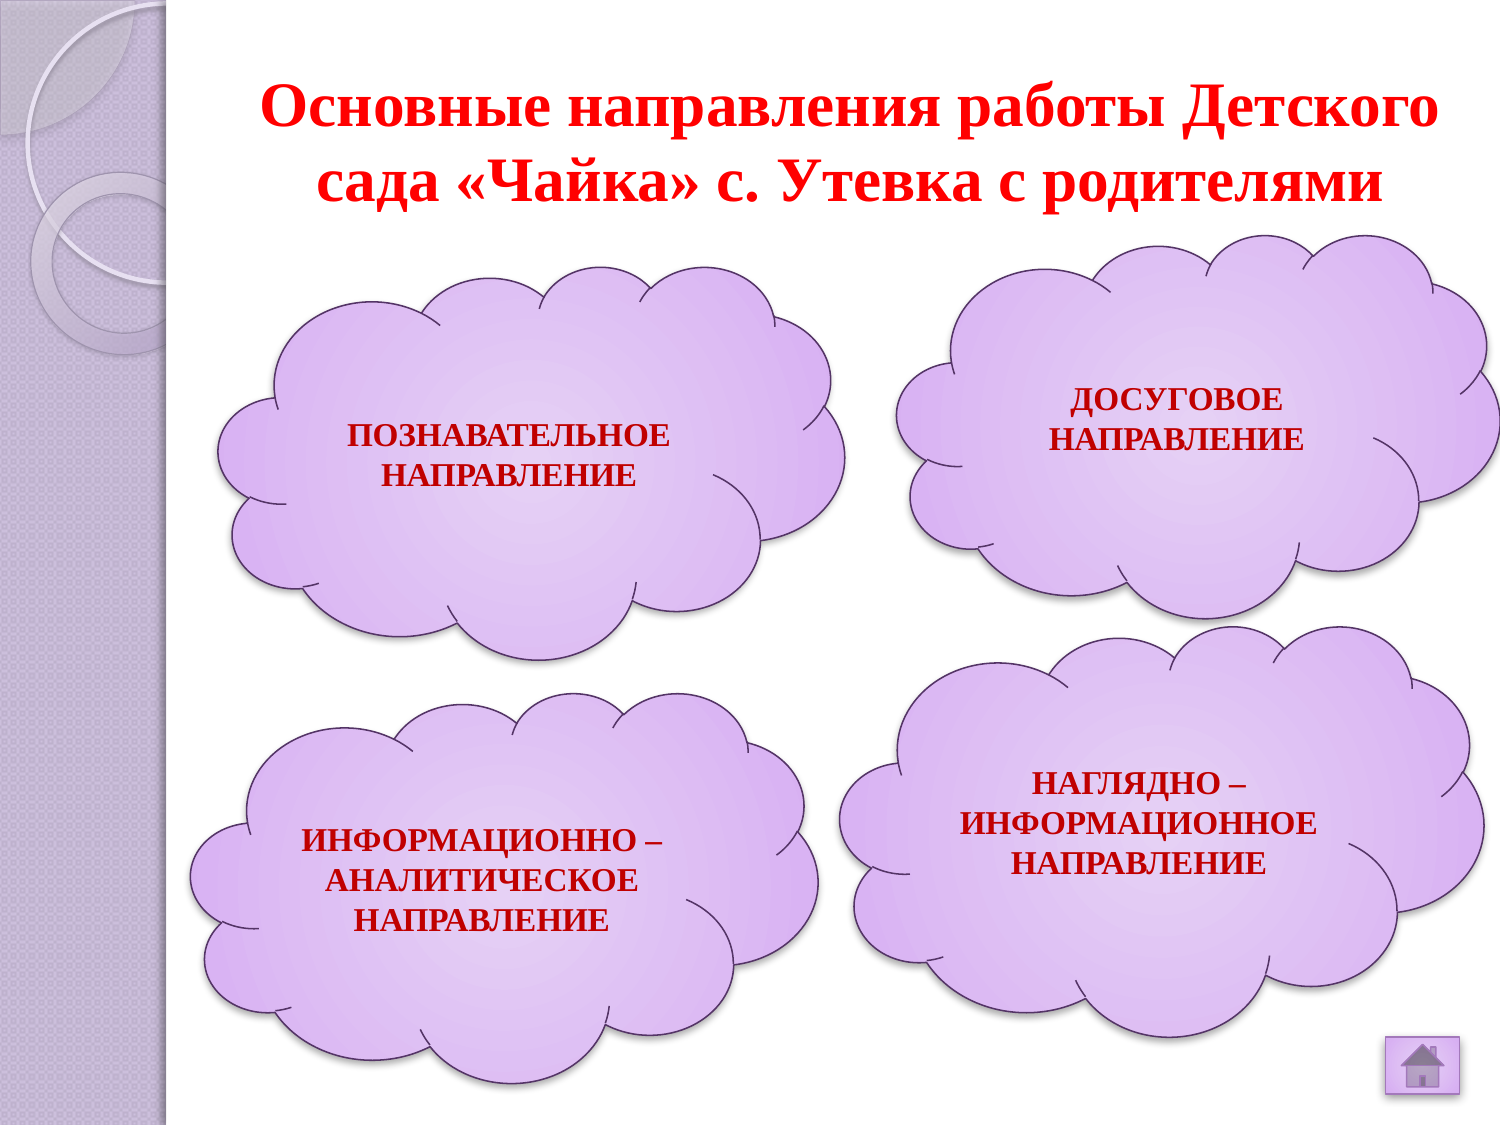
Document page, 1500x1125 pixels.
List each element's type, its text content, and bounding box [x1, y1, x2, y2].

text_box НАГЛЯДНО – ИНФОРМАЦИОННОЕ НАПРАВЛЕНИЕ [838, 626, 1485, 1039]
text_box ПОЗНАВАТЕЛЬНОЕ НАПРАВЛЕНИЕ [217, 266, 846, 662]
title Основные направления работы Детского сада «Чайка» с. Утевка с родителями [235, 45, 1466, 233]
text_box [1385, 1036, 1460, 1095]
text_box ИНФОРМАЦИОННО – АНАЛИТИЧЕСКОЕ НАПРАВЛЕНИЕ [189, 692, 819, 1085]
text_box ДОСУГОВОЕ НАПРАВЛЕНИЕ [895, 234, 1500, 620]
